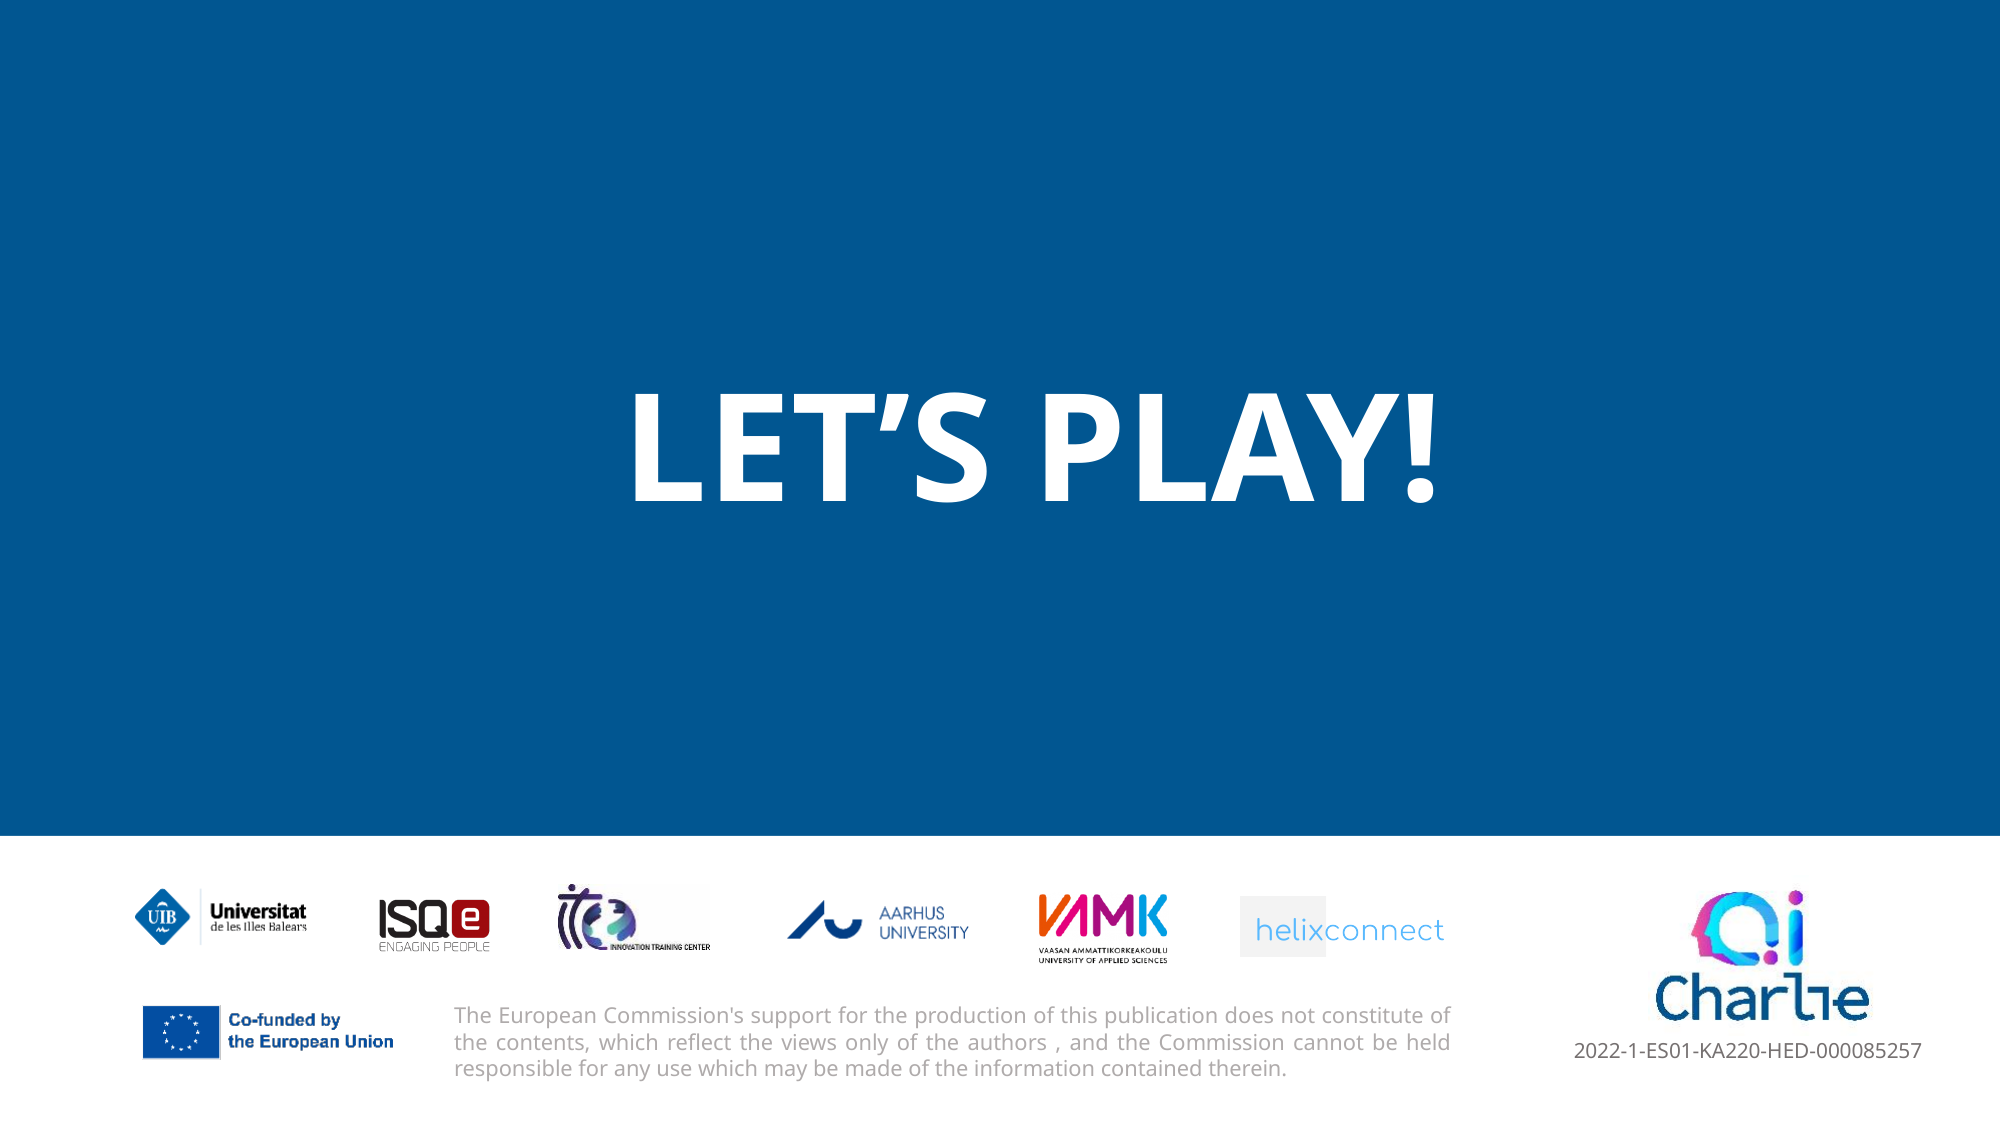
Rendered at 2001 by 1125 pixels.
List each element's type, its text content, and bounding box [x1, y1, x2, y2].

picture [1240, 896, 1444, 957]
text_box The European Commission's support for the production of this publication does not constitute of the contents, which reflect the views only of the authors , and the Commission cannot be held responsible for any use which may be made of the information contained therein. [439, 994, 1468, 1089]
text_box [0, 835, 2000, 1125]
picture [779, 870, 977, 977]
picture [1036, 862, 1169, 994]
text_box 2022-1-ES01-KA220-HED-000085257 [1558, 1030, 1937, 1096]
text_box LET’S PLAY! [460, 344, 1606, 540]
picture [134, 1003, 407, 1062]
picture [378, 899, 491, 952]
picture [126, 878, 316, 956]
picture [557, 884, 710, 950]
picture [1648, 875, 1877, 1036]
text_box [0, 0, 2000, 835]
